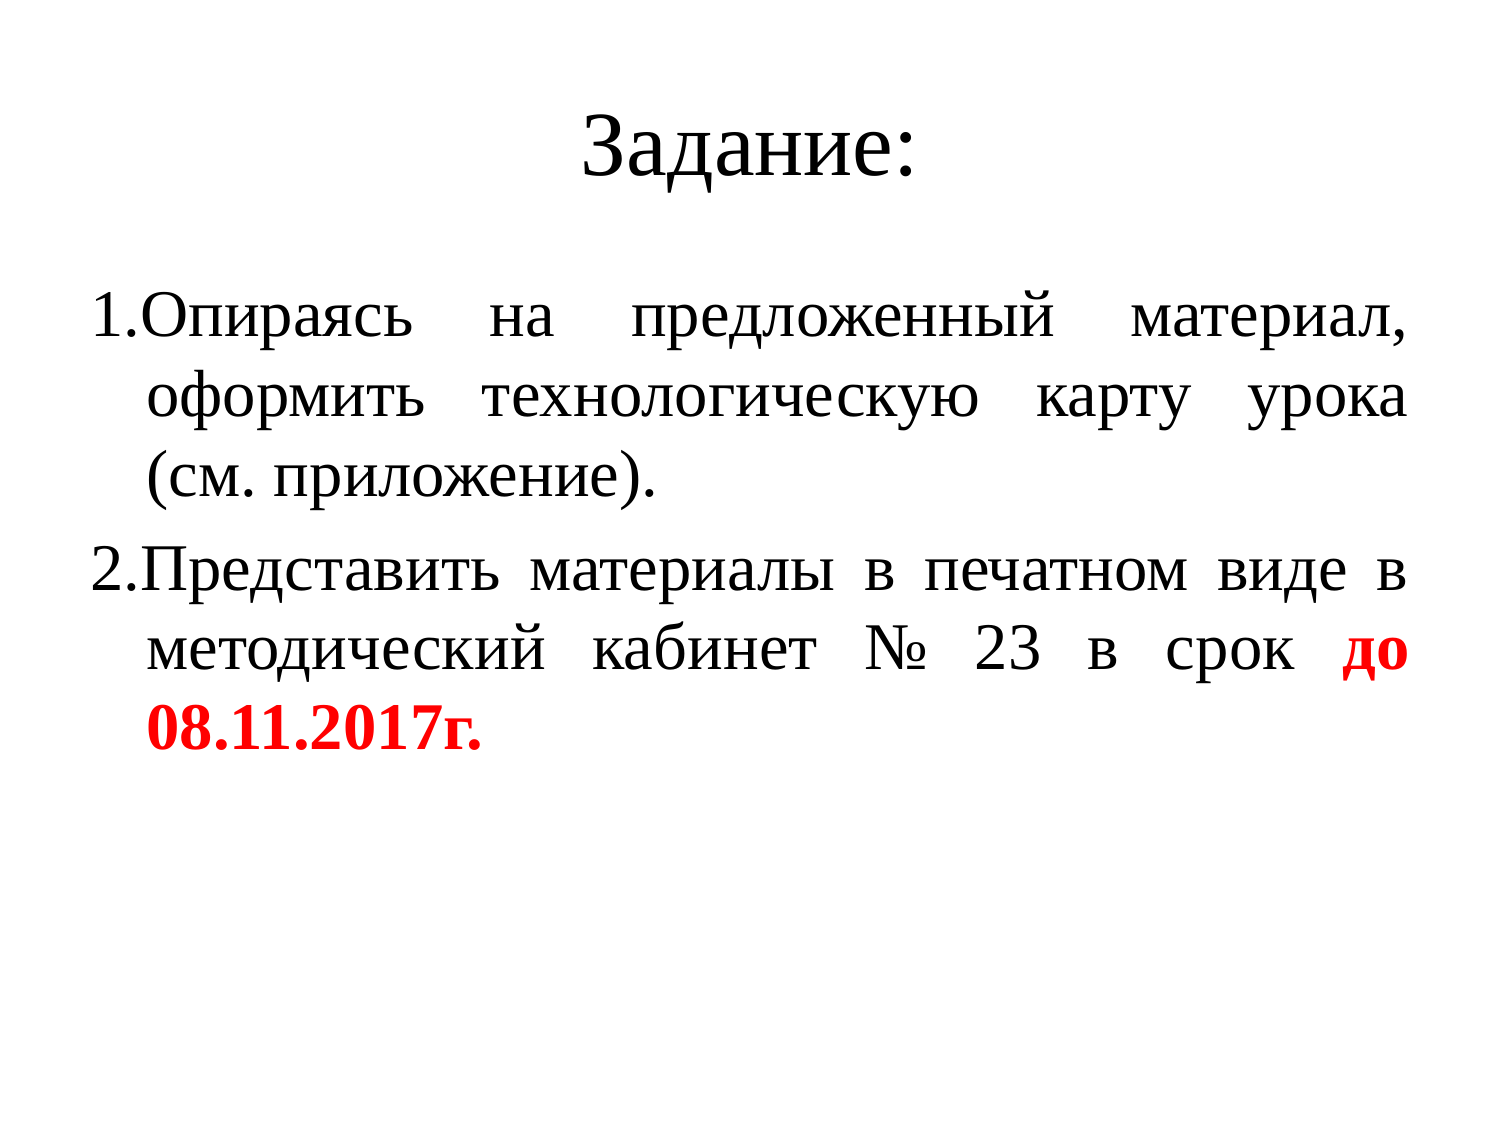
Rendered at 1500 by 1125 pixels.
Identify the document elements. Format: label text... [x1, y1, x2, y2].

title Задание: [75, 45, 1425, 233]
list 1.Опираясь на предложенный материал, оформить технологическую карту урока (см. приложение). 2.Представить материалы в печатном виде в методический кабинет № 23 в срок до 08.11.2017г. [75, 262, 1425, 1005]
